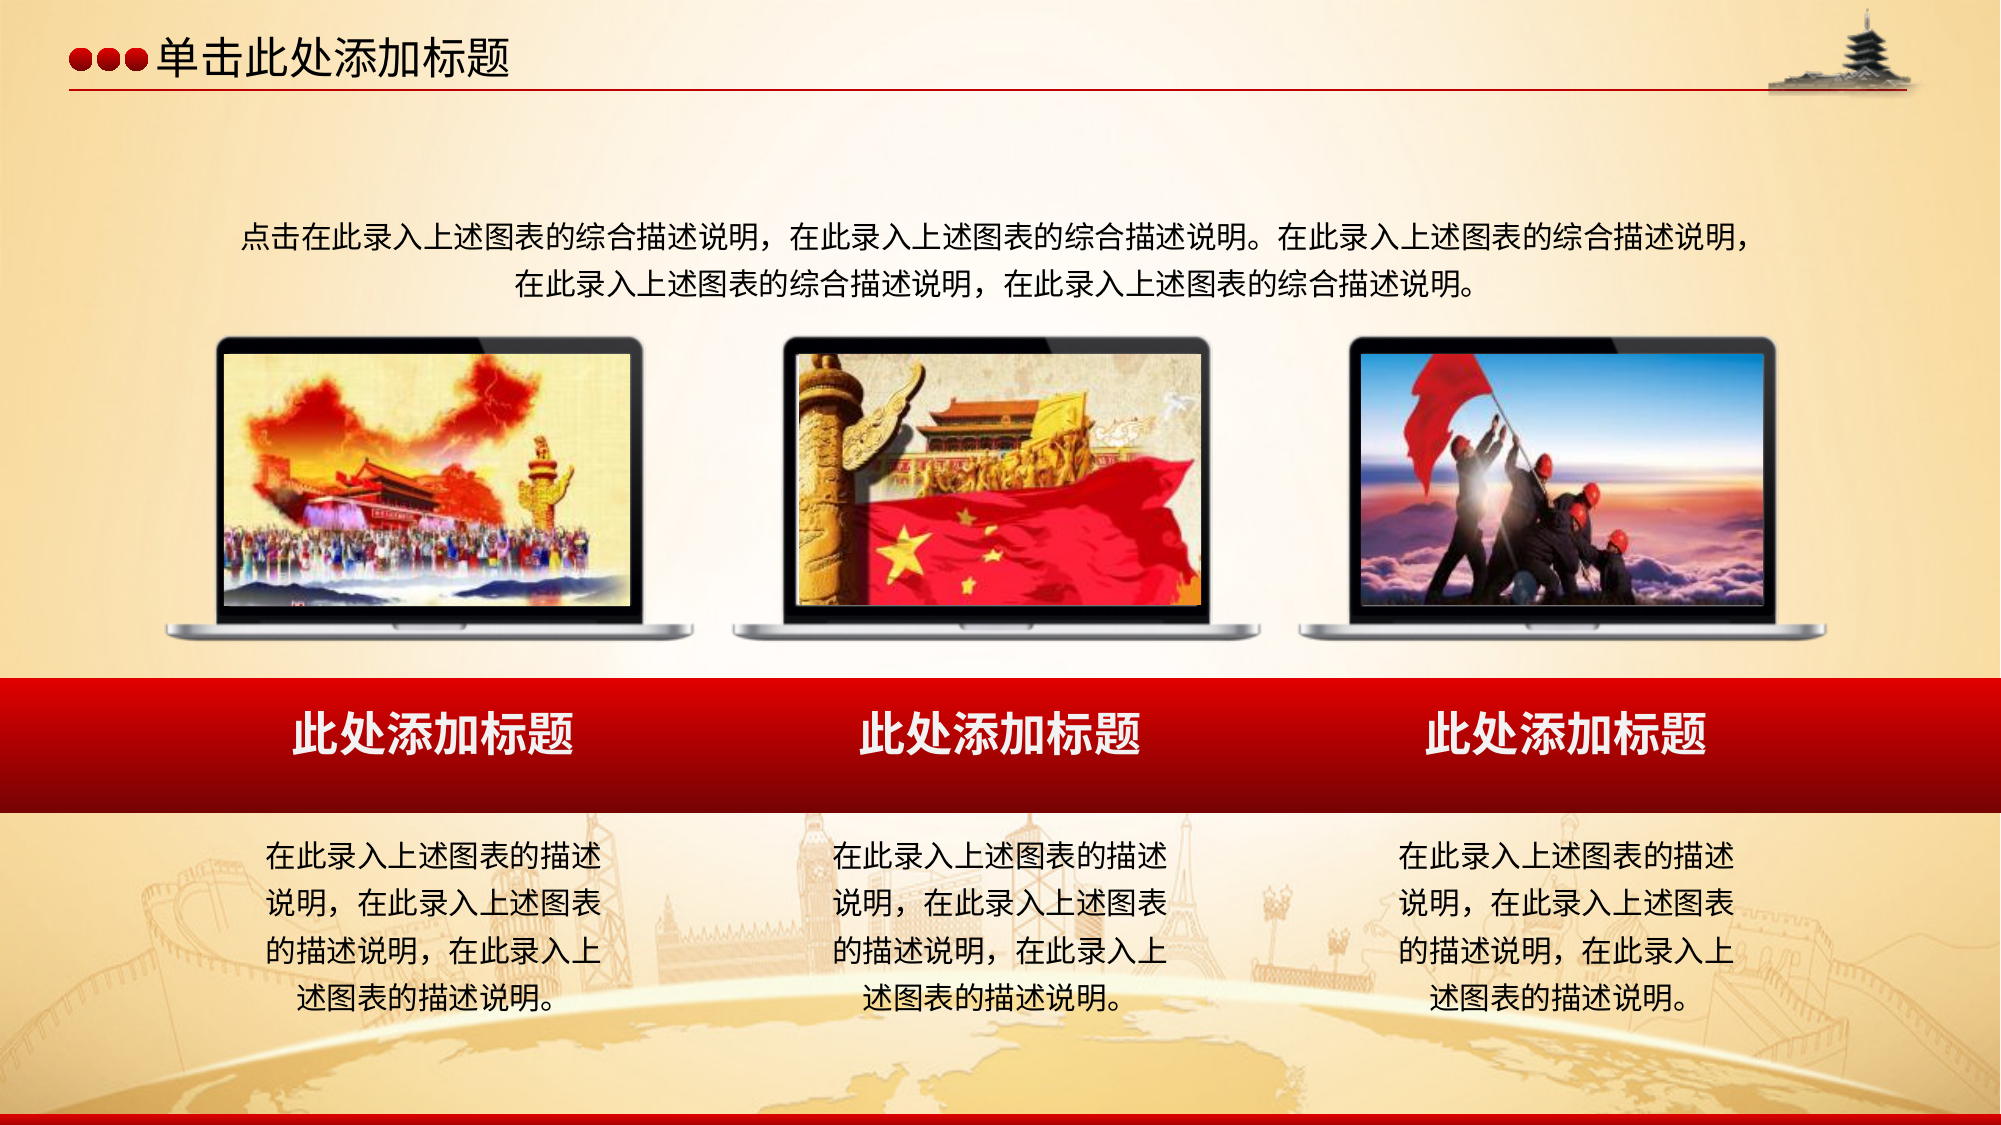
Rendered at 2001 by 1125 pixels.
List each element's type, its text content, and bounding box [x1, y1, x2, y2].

text_box 在此录入上述图表的描述说明，在此录入上述图表的描述说明，在此录入上述图表的描述说明。 [1375, 818, 1758, 1024]
text_box [68, 46, 94, 72]
text_box 在此录入上述图表的描述说明，在此录入上述图表的描述说明，在此录入上述图表的描述说明。 [809, 818, 1191, 1024]
text_box [96, 46, 122, 72]
text_box 此处添加标题 [843, 696, 1157, 769]
text_box 点击在此录入上述图表的综合描述说明，在此录入上述图表的综合描述说明。在此录入上述图表的综合描述说明，在此录入上述图表的综合描述说明，在此录入上述图表的综合描述说明。 [215, 199, 1790, 310]
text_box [143, 312, 724, 663]
text_box [0, 678, 2000, 813]
picture [0, 0, 2001, 1125]
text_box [1276, 312, 1857, 663]
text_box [724, 312, 1276, 663]
text_box 在此录入上述图表的描述说明，在此录入上述图表的描述说明，在此录入上述图表的描述说明。 [242, 818, 625, 1024]
text_box [123, 46, 150, 72]
text_box 单击此处添加标题 [155, 30, 512, 84]
text_box [0, 1114, 2000, 1125]
text_box 此处添加标题 [276, 696, 591, 769]
text_box 此处添加标题 [1409, 696, 1724, 769]
